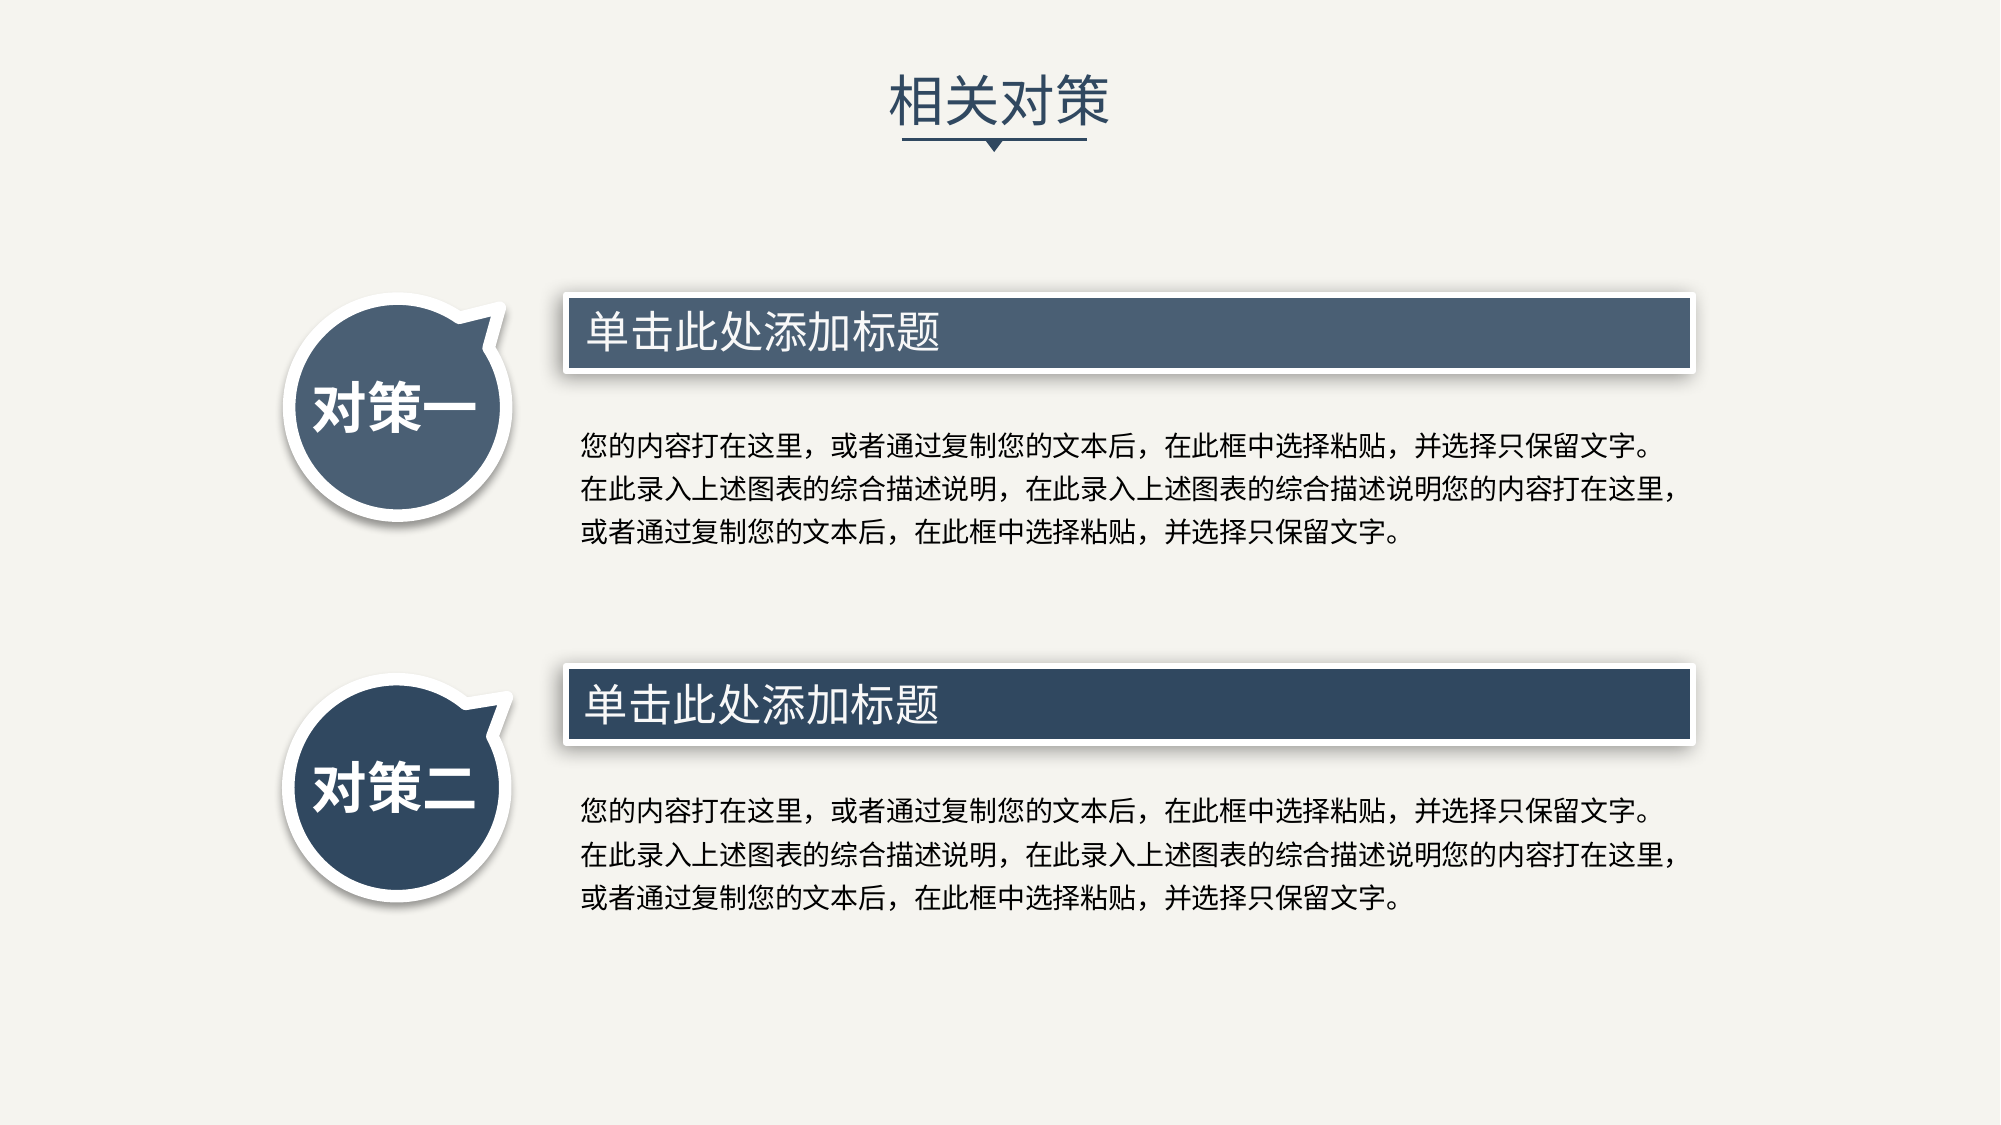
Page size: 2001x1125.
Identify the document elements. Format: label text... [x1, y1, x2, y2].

text_box 对策二 [324, 746, 466, 828]
text_box 相关对策 [874, 58, 1126, 140]
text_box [565, 294, 1693, 371]
text_box 您的内容打在这里，或者通过复制您的文本后，在此框中选择粘贴，并选择只保留文字。在此录入上述图表的综合描述说明，在此录入上述图表的综合描述说明您的内容打在这里，或者通过复制您的文本后，在此框中选择粘贴，并选择只保留文字。 [565, 411, 1693, 557]
text_box [289, 298, 507, 516]
text_box 您的内容打在这里，或者通过复制您的文本后，在此框中选择粘贴，并选择只保留文字。在此录入上述图表的综合描述说明，在此录入上述图表的综合描述说明您的内容打在这里，或者通过复制您的文本后，在此框中选择粘贴，并选择只保留文字。 [565, 776, 1693, 922]
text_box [565, 666, 1693, 743]
text_box [288, 679, 507, 897]
text_box 对策一 [324, 366, 466, 447]
